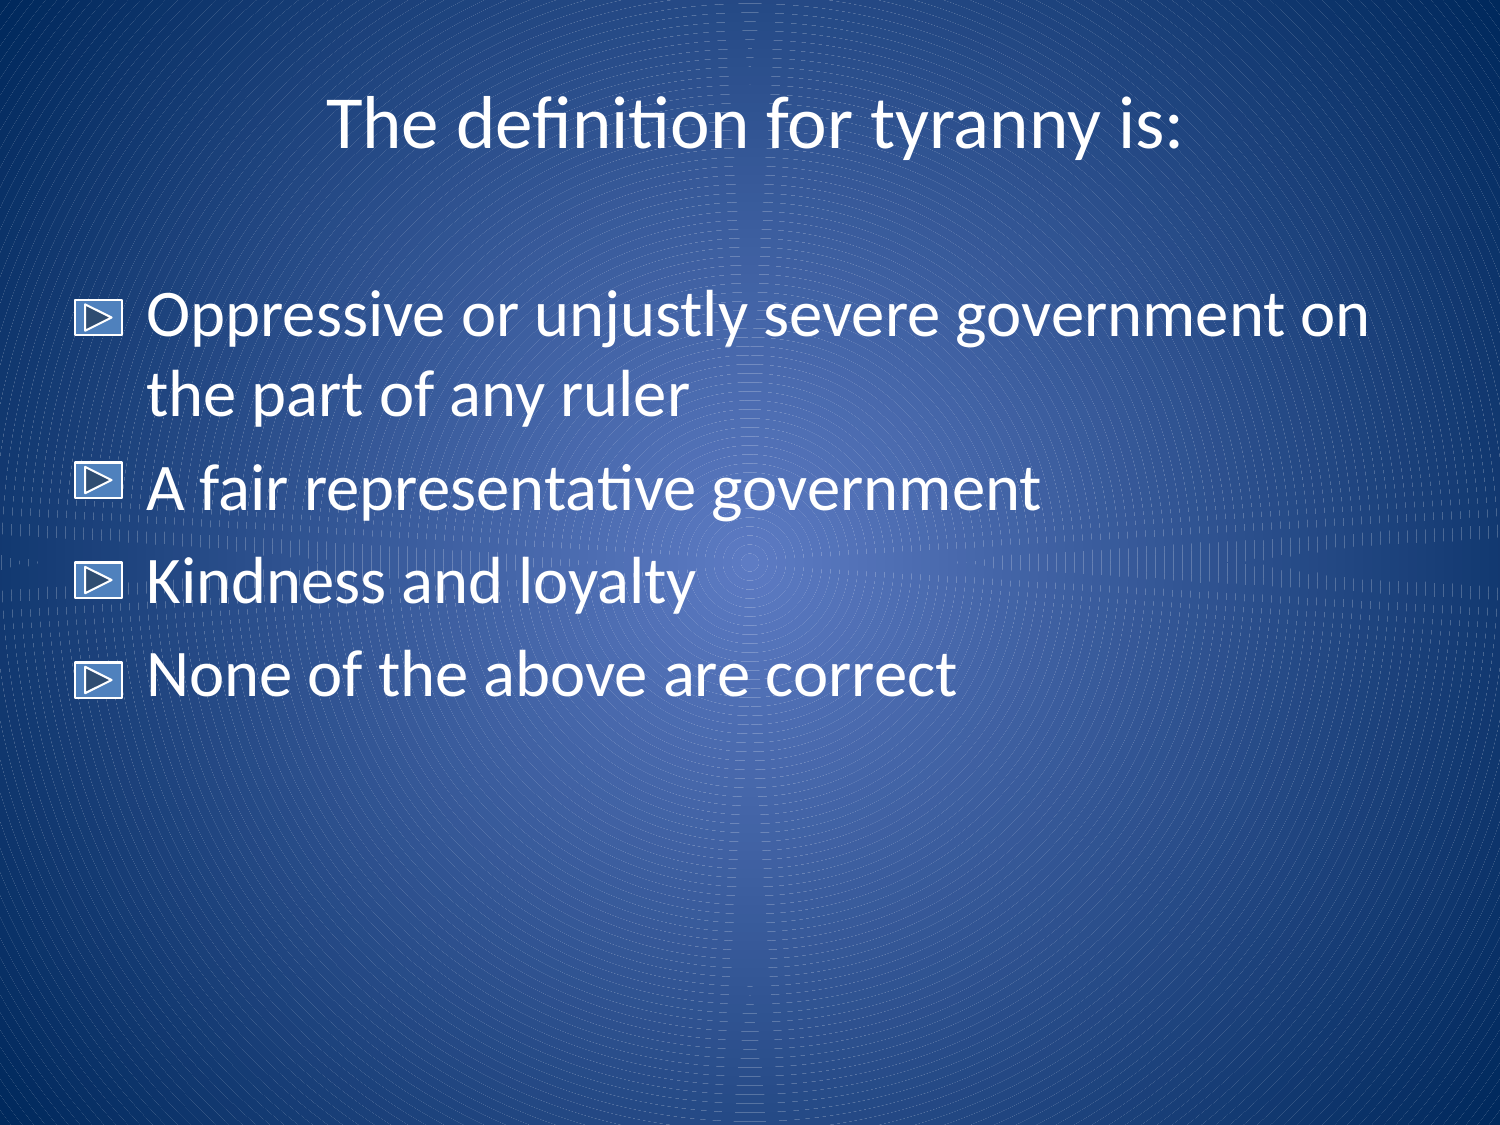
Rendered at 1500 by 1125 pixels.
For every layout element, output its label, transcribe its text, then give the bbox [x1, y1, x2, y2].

text_box [74, 662, 122, 698]
text_box [74, 299, 122, 336]
list Oppressive or unjustly severe government on the part of any ruler A fair representative government Kindness and loyalty None of the above are correct [75, 262, 1425, 1005]
text_box [74, 462, 122, 498]
text_box [74, 562, 122, 598]
title The definition for tyranny is: [46, 46, 1465, 190]
